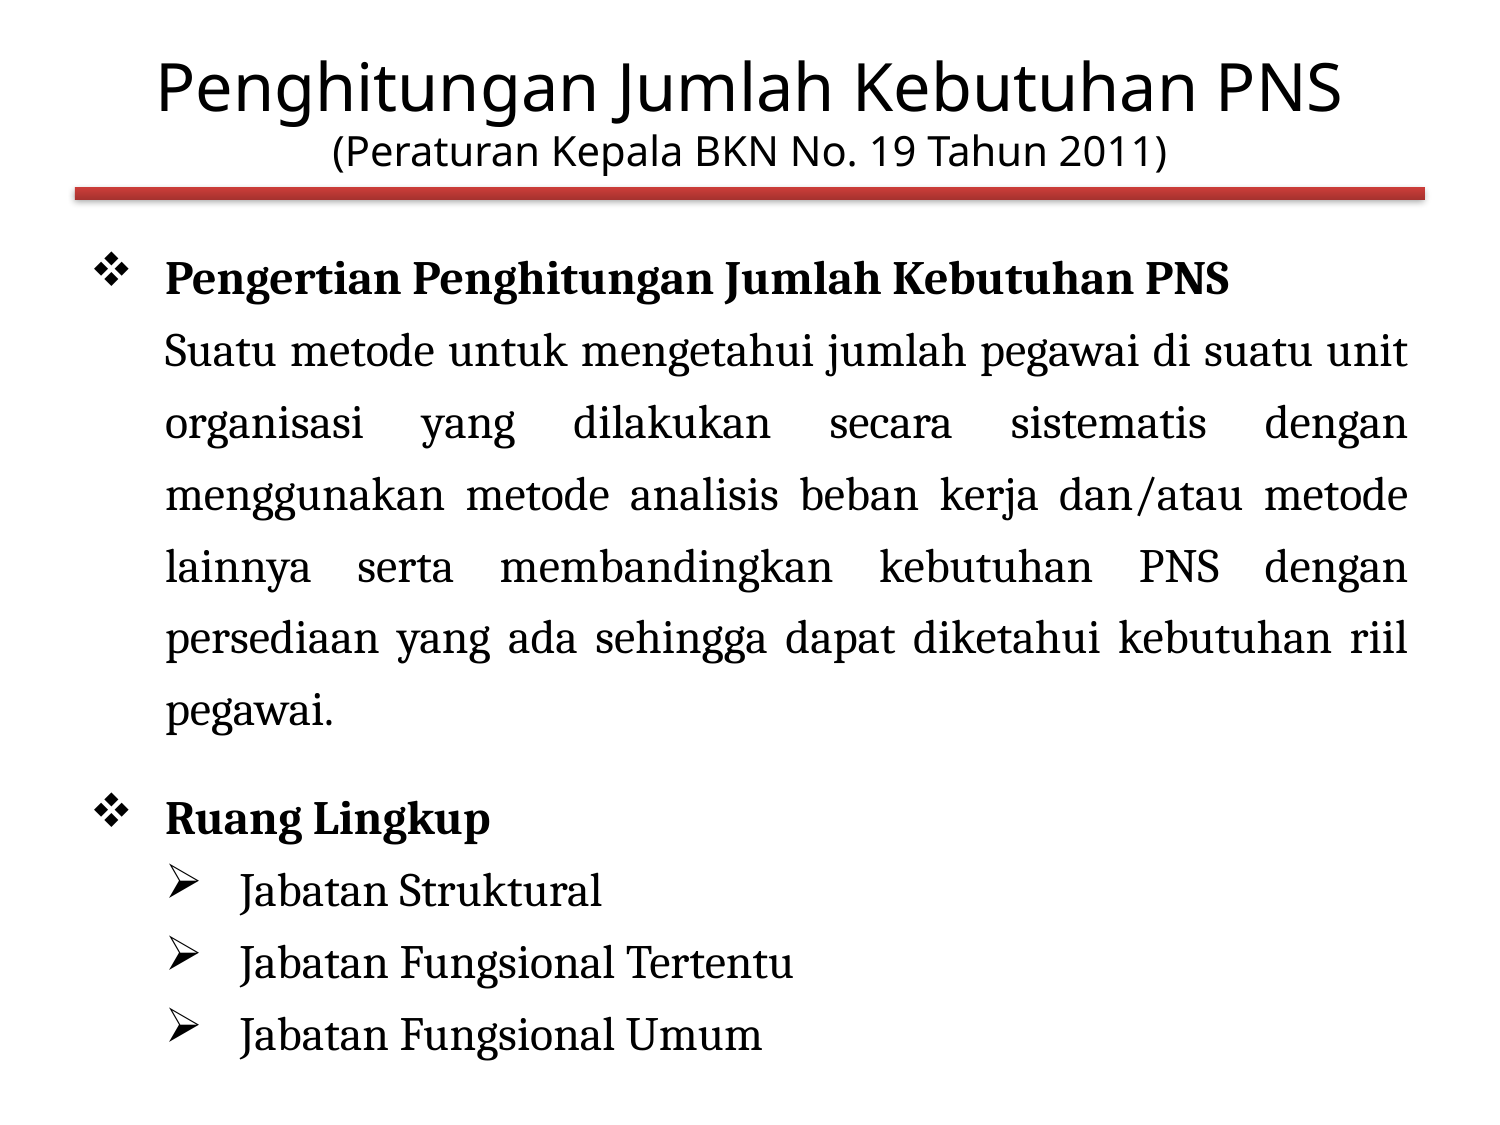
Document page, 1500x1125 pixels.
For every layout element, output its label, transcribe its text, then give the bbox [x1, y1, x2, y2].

text_box [74, 187, 1425, 200]
list Pengertian Penghitungan Jumlah Kebutuhan PNS Suatu metode untuk mengetahui jumlah pegawai di suatu unit organisasi yang dilakukan secara sistematis dengan menggunakan metode analisis beban kerja dan/atau metode lainnya serta membandingkan kebutuhan PNS dengan persediaan yang ada sehingga dapat diketahui kebutuhan riil pegawai. Ruang Lingkup Jabatan Struktural Jabatan Fungsional Tertentu Jabatan Fungsional Umum [75, 224, 1425, 1075]
title Penghitungan Jumlah Kebutuhan PNS (Peraturan Kepala BKN No. 19 Tahun 2011) [75, 45, 1425, 175]
